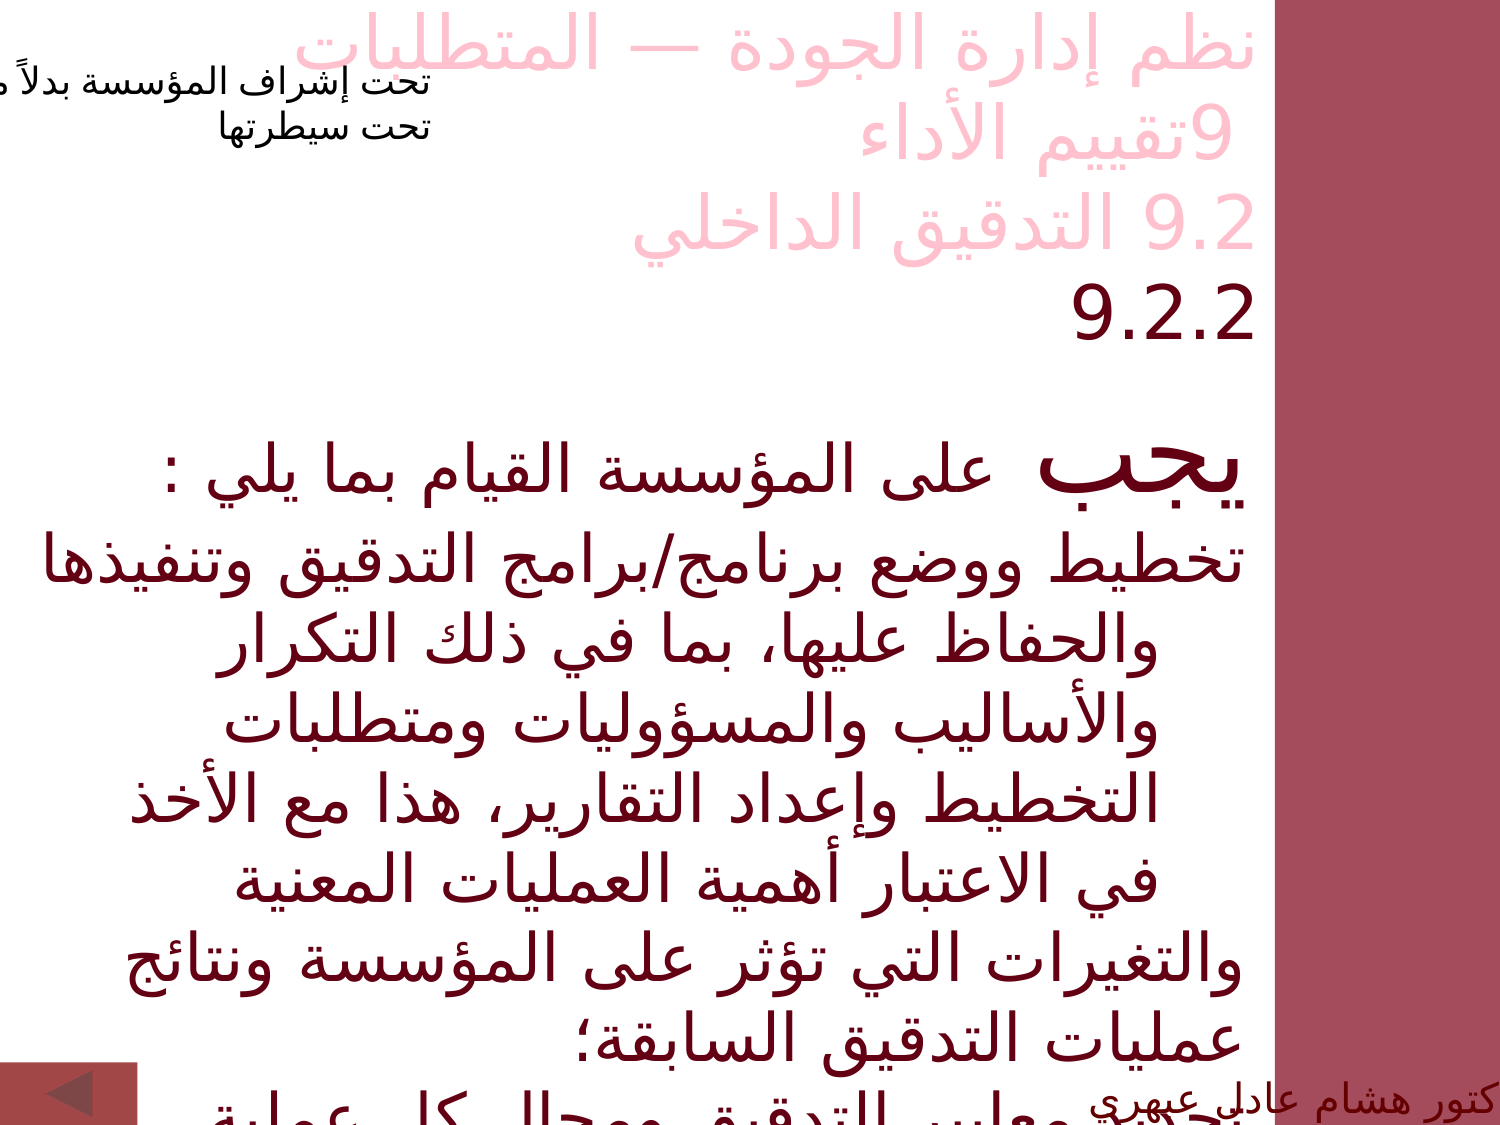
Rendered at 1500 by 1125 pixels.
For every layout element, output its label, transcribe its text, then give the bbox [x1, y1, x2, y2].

text_box الدكتور هشام عادل عبهري [1073, 1064, 1500, 1125]
text_box تحت إشراف المؤسسة بدلاً من تحت سيطرتها [0, 49, 447, 155]
text_box يجب على المؤسسة القيام بما يلي : تخطيط ووضع برنامج/برامج التدقيق وتنفيذها والحفاظ عليها، بما في ذلك التكرار والأساليب والمسؤوليات ومتطلبات التخطيط وإعداد التقارير، هذا مع الأخذ في الاعتبار أهمية العمليات المعنية والتغيرات التي تؤثر على المؤسسة ونتائج عمليات التدقيق السابقة؛ تحديد معايير التدقيق ومجال كل عملية تدقيق؛ [12, 373, 1263, 1125]
text_box [0, 1060, 140, 1125]
text_box [1273, 0, 1500, 1064]
text_box نظم إدارة الجودة — المتطلبات 9تقييم الأداء 9.2 التدقيق الداخلي 9.2.2 [0, 0, 1275, 363]
